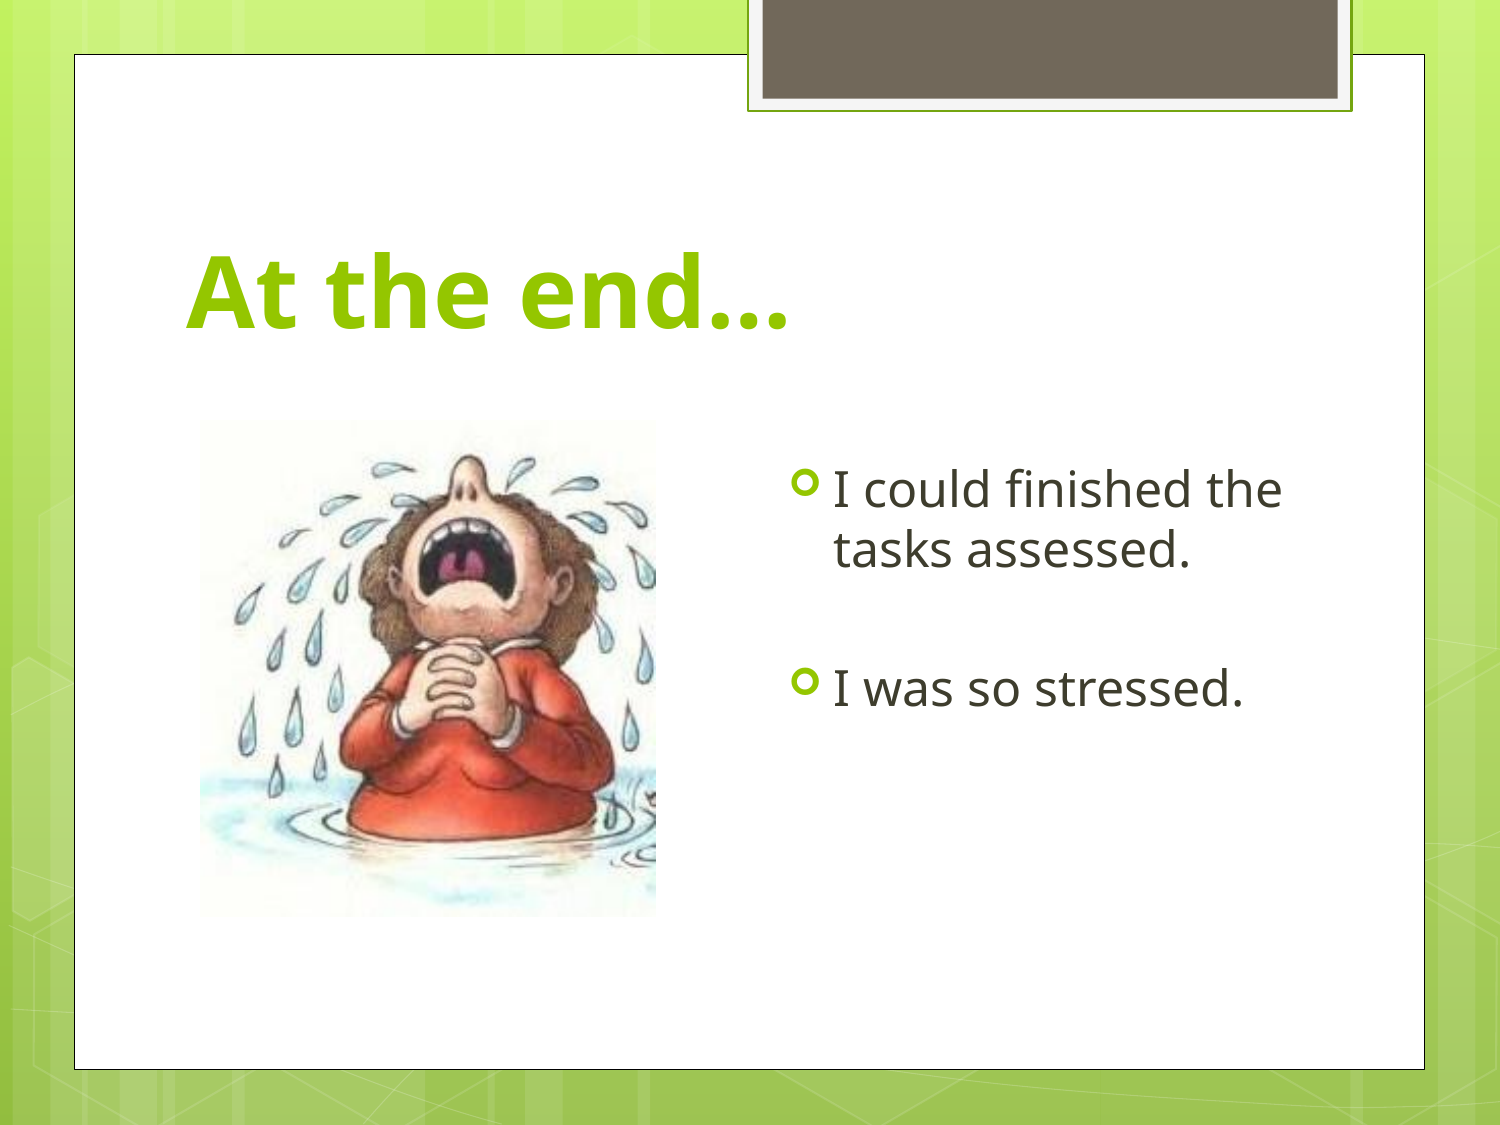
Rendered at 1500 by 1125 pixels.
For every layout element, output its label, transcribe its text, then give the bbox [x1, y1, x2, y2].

title At the end… [171, 168, 1324, 357]
list I could finished the tasks assessed. I was so stressed. [761, 379, 1323, 953]
picture [200, 420, 657, 918]
